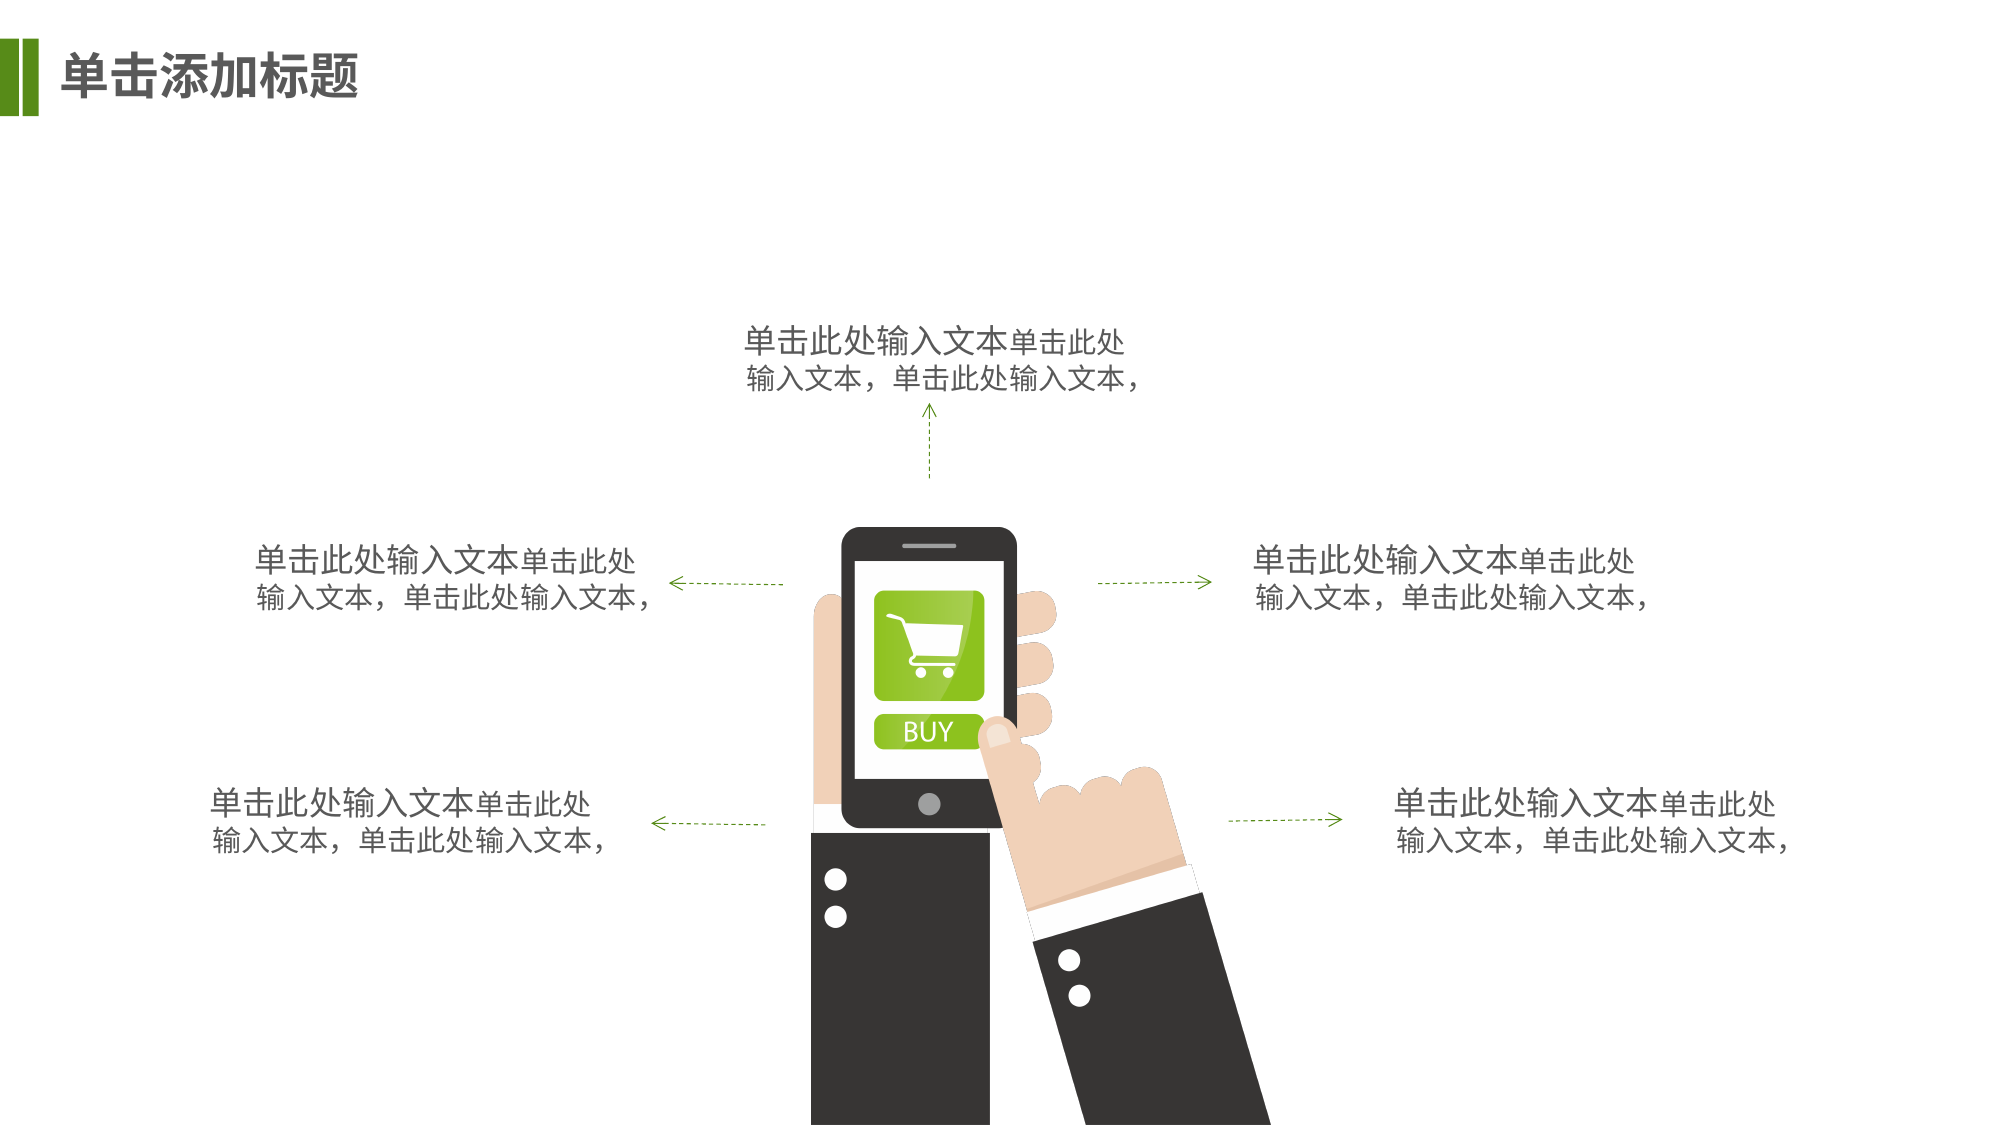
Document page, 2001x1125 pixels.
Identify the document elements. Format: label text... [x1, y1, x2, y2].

text_box 单击此处输入文本单击此处输入文本，单击此处输入文本， [228, 532, 652, 622]
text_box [926, 406, 930, 479]
text_box 单击此处输入文本单击此处输入文本，单击此处输入文本， [1272, 532, 1651, 622]
text_box 单击此处输入文本单击此处输入文本，单击此处输入文本， [1368, 774, 1791, 865]
text_box 单击添加标题 [44, 37, 540, 113]
text_box 单击此处输入文本单击此处输入文本，单击此处输入文本， [183, 774, 607, 865]
text_box [22, 38, 40, 117]
text_box 单击此处输入文本单击此处输入文本，单击此处输入文本， [717, 313, 1141, 403]
text_box [0, 38, 20, 117]
picture [811, 527, 1272, 1125]
